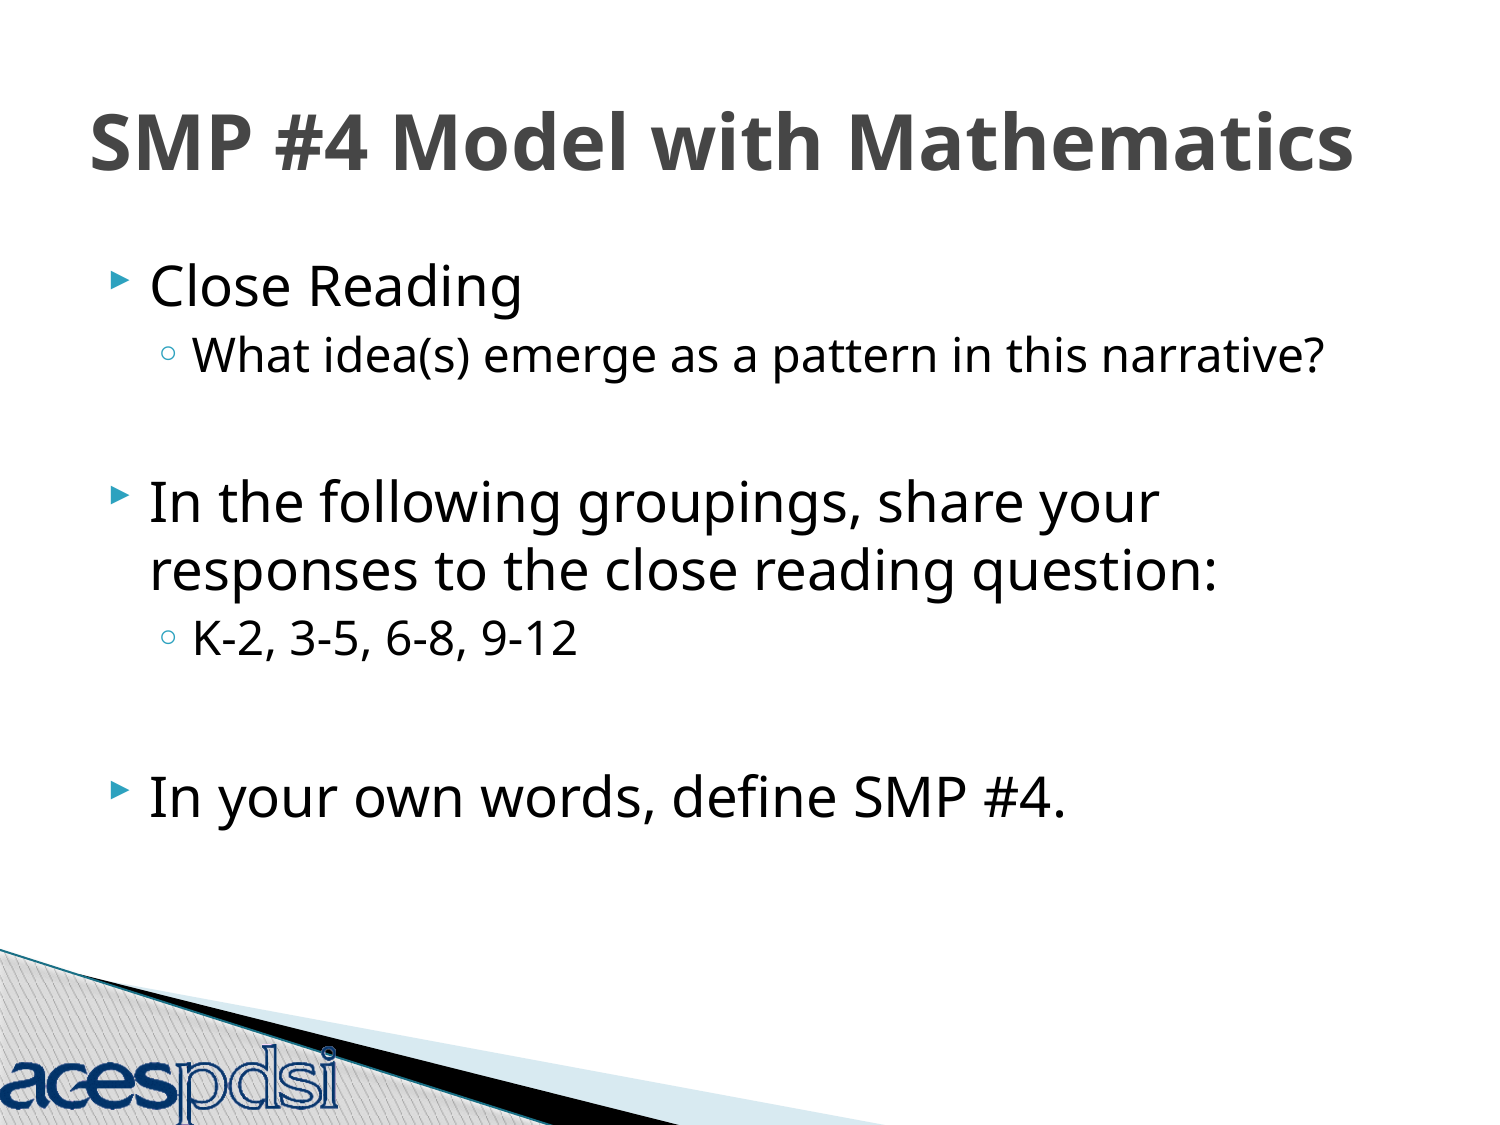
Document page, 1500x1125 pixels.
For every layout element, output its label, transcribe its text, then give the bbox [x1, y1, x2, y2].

list Close Reading What idea(s) emerge as a pattern in this narrative? In the following groupings, share your responses to the close reading question: K-2, 3-5, 6-8, 9-12 In your own words, define SMP #4. [75, 243, 1425, 986]
picture [0, 1044, 338, 1125]
title SMP #4 Model with Mathematics [75, 45, 1425, 233]
